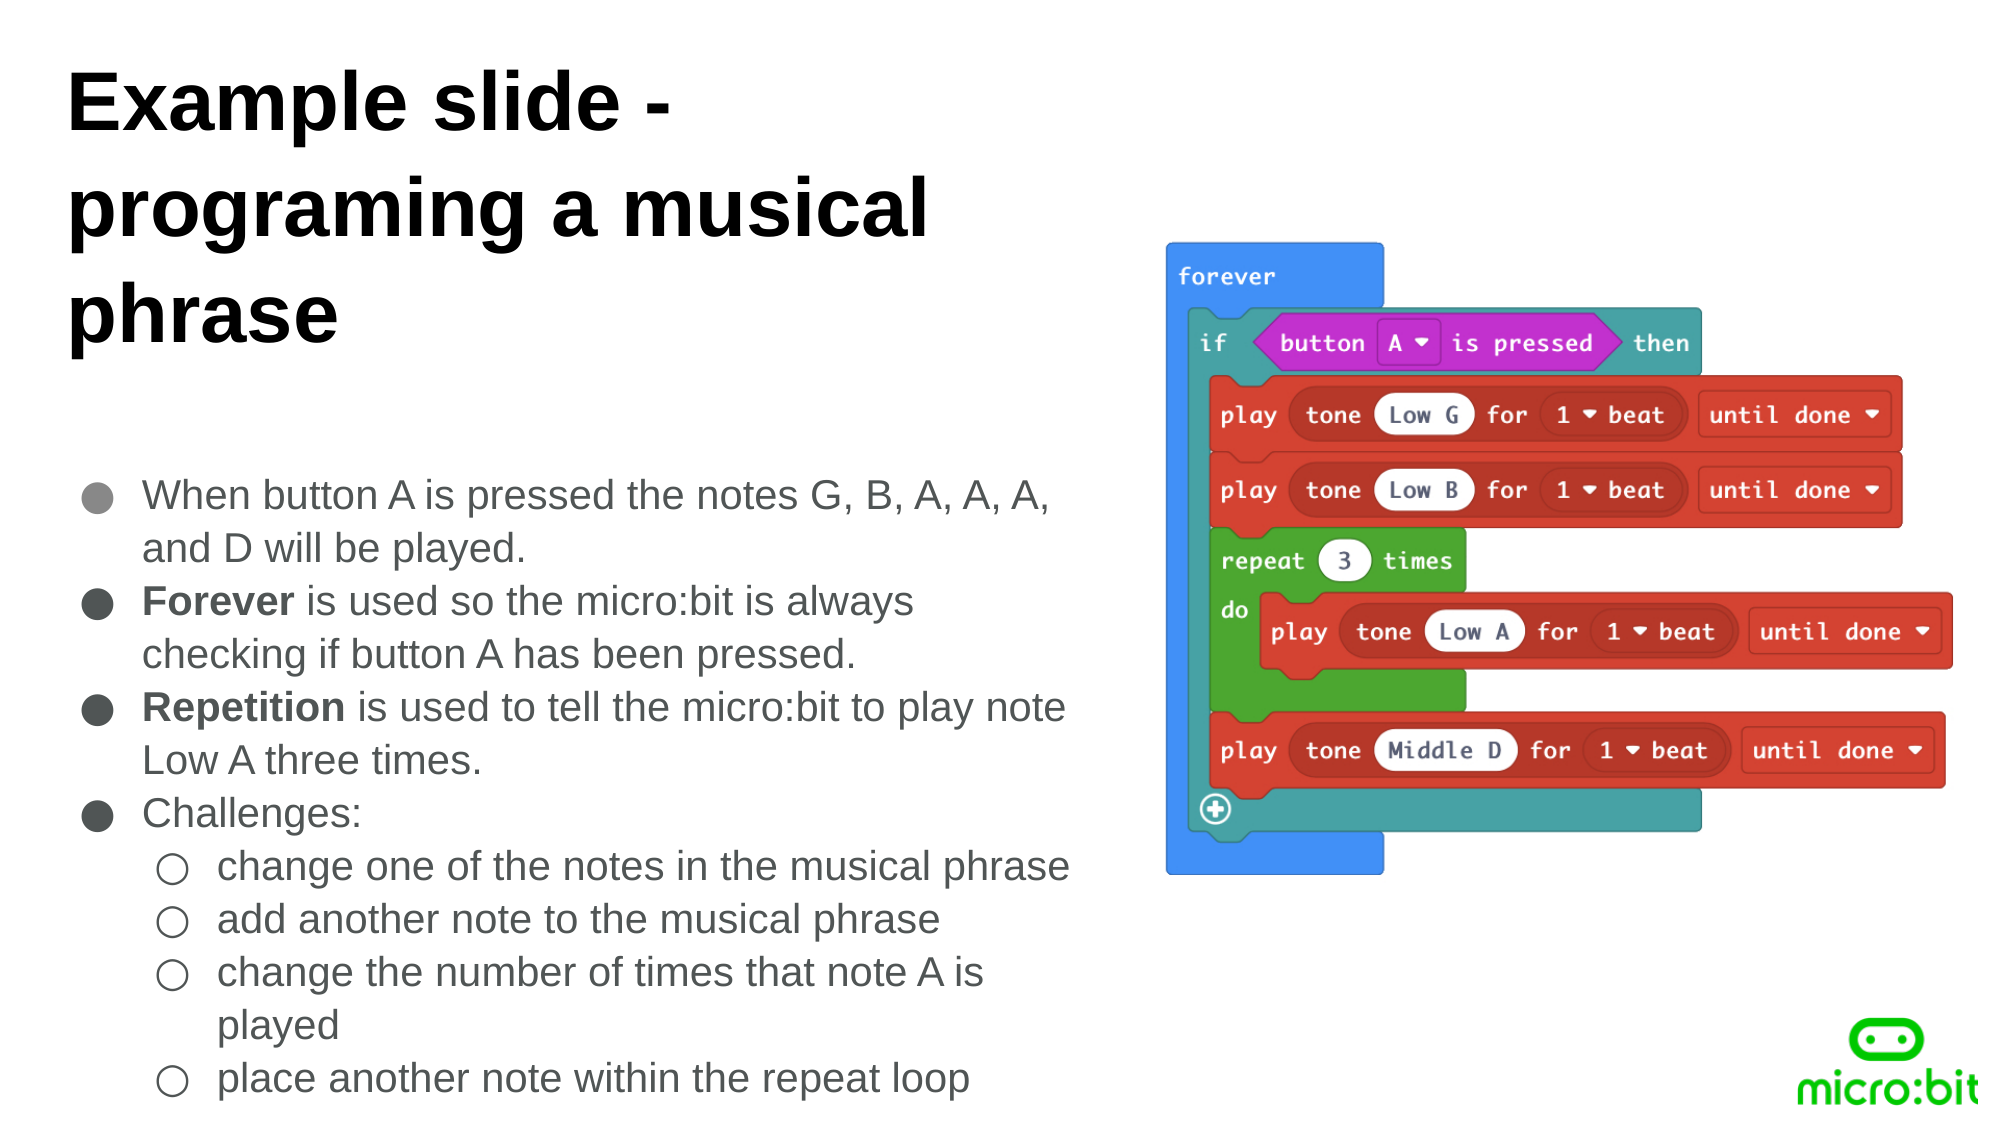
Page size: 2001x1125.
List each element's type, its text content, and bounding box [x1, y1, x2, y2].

picture [1145, 224, 1977, 901]
text_box Example slide - programing a musical phrase When button A is pressed the notes G, B, A, A, A, and D will be played. Forever is used so the micro:bit is always checking if button A has been pressed. Repetition is used to tell the micro:bit to play note Low A three times. Challenges: change one of the notes in the musical phrase add another note to the musical phrase change the number of times that note A is played place another note within the repeat loop [51, 33, 1100, 857]
picture [1797, 1017, 1978, 1106]
